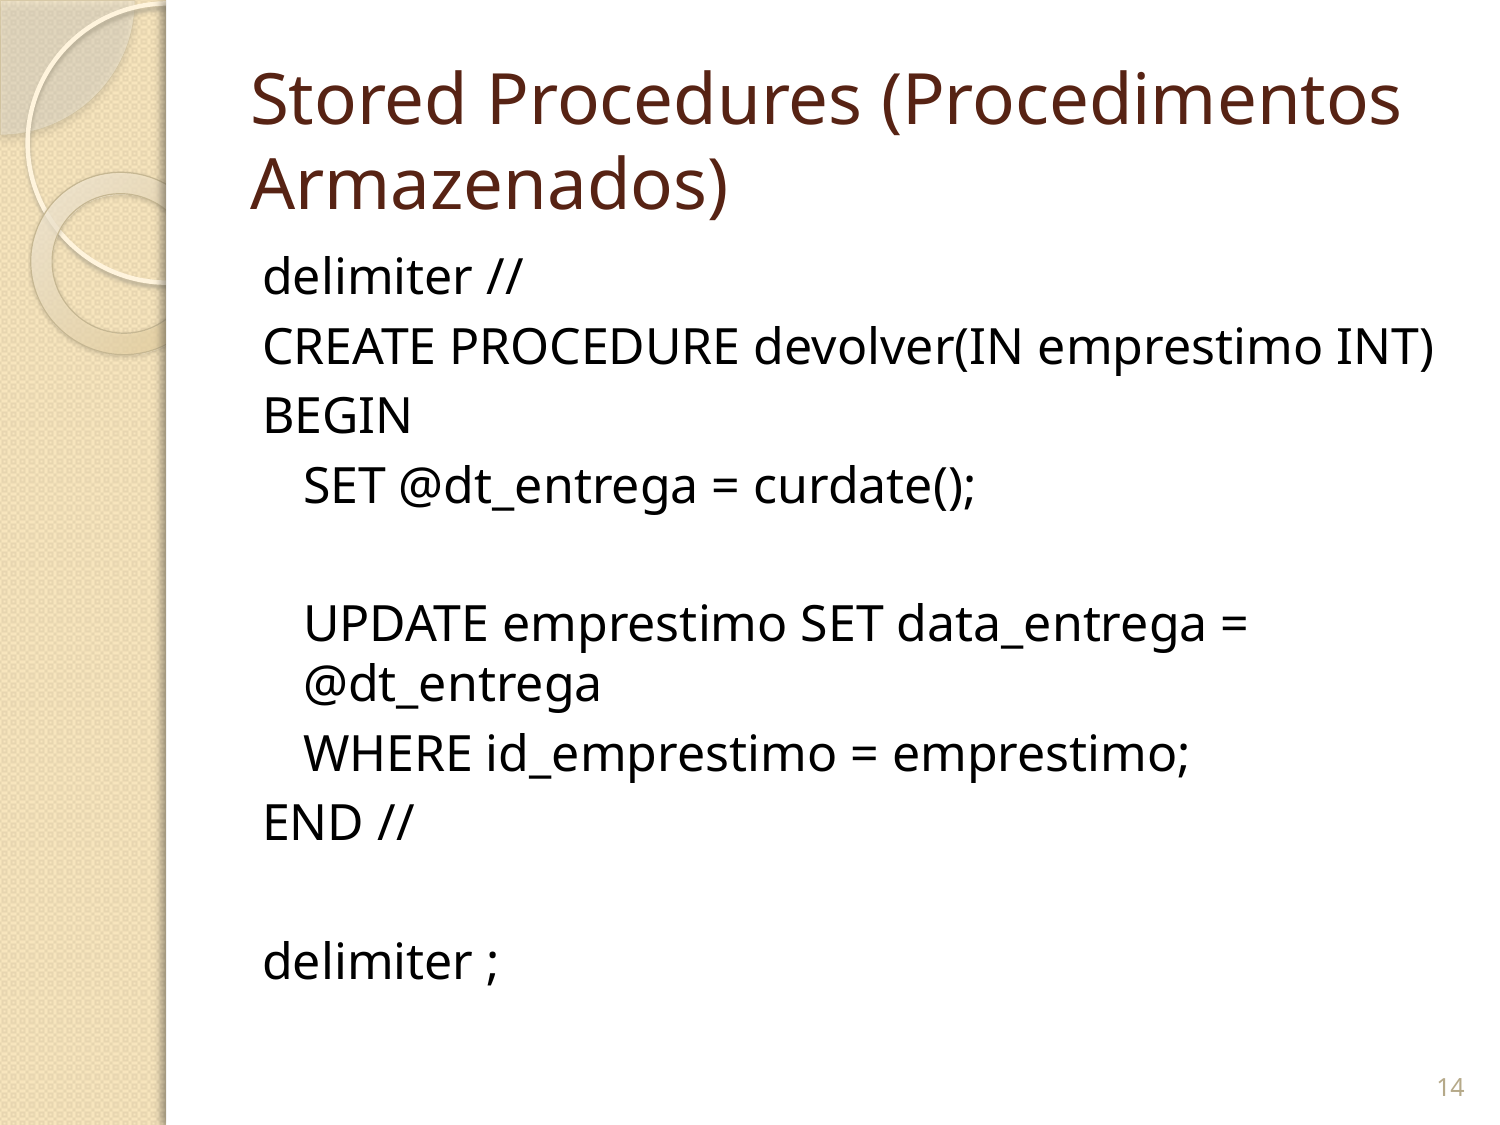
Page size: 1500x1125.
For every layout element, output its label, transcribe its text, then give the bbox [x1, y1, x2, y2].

list delimiter // CREATE PROCEDURE devolver(IN emprestimo INT) BEGIN SET @dt_entrega = curdate(); UPDATE emprestimo SET data_entrega = @dt_entrega WHERE id_emprestimo = emprestimo; END // delimiter ; [235, 237, 1466, 1025]
slide_number 14 [1413, 1034, 1488, 1113]
title Stored Procedures (Procedimentos Armazenados) [235, 45, 1466, 233]
